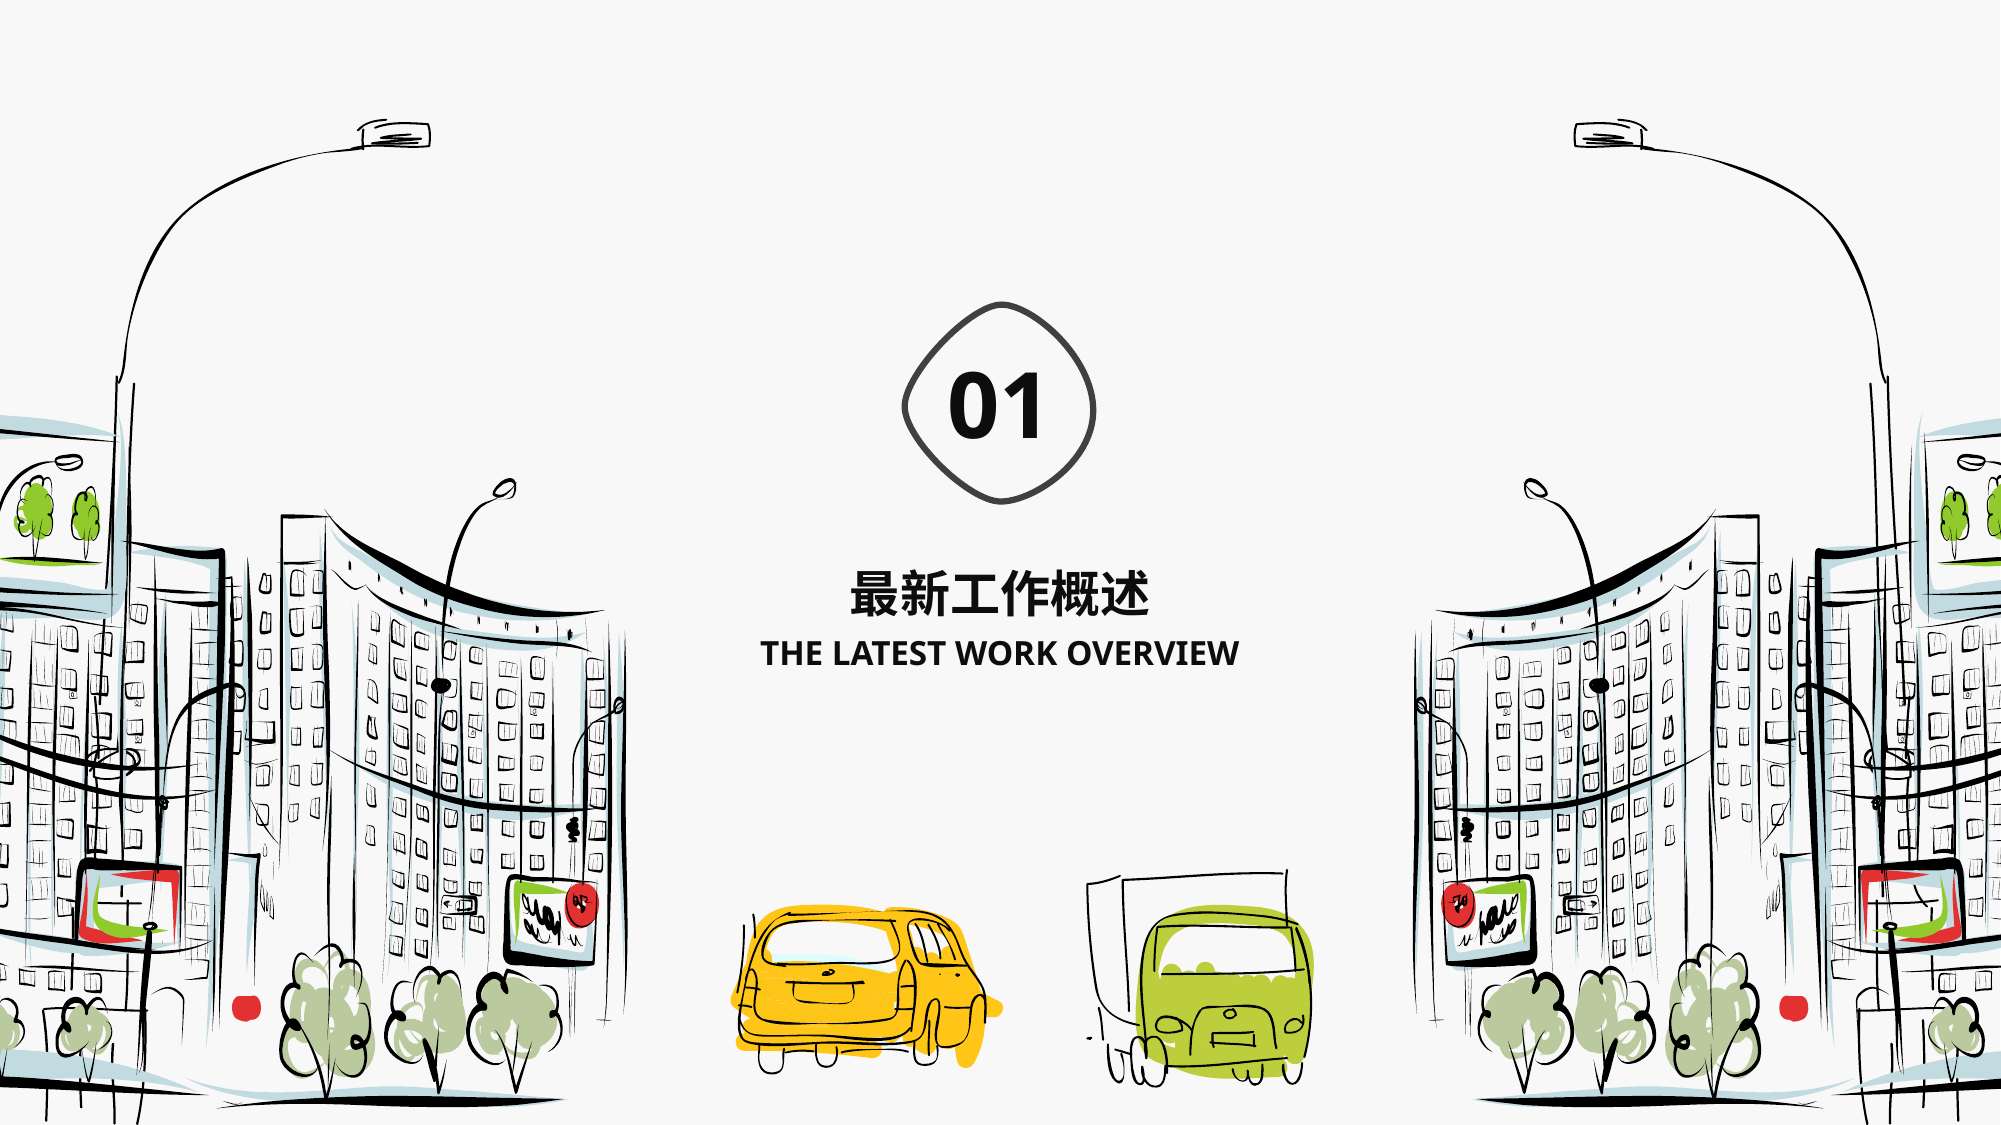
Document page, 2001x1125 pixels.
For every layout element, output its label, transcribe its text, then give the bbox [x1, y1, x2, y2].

text_box [938, 465, 1072, 503]
text_box [943, 303, 1062, 339]
text_box 01 [905, 339, 1095, 465]
picture [1061, 840, 1348, 1100]
text_box THE LATEST WORK OVERVIEW [664, 624, 1348, 680]
picture [1377, 118, 2000, 1125]
picture [0, 118, 664, 1125]
text_box 最新工作概述 [835, 509, 1165, 624]
picture [710, 875, 1033, 1107]
